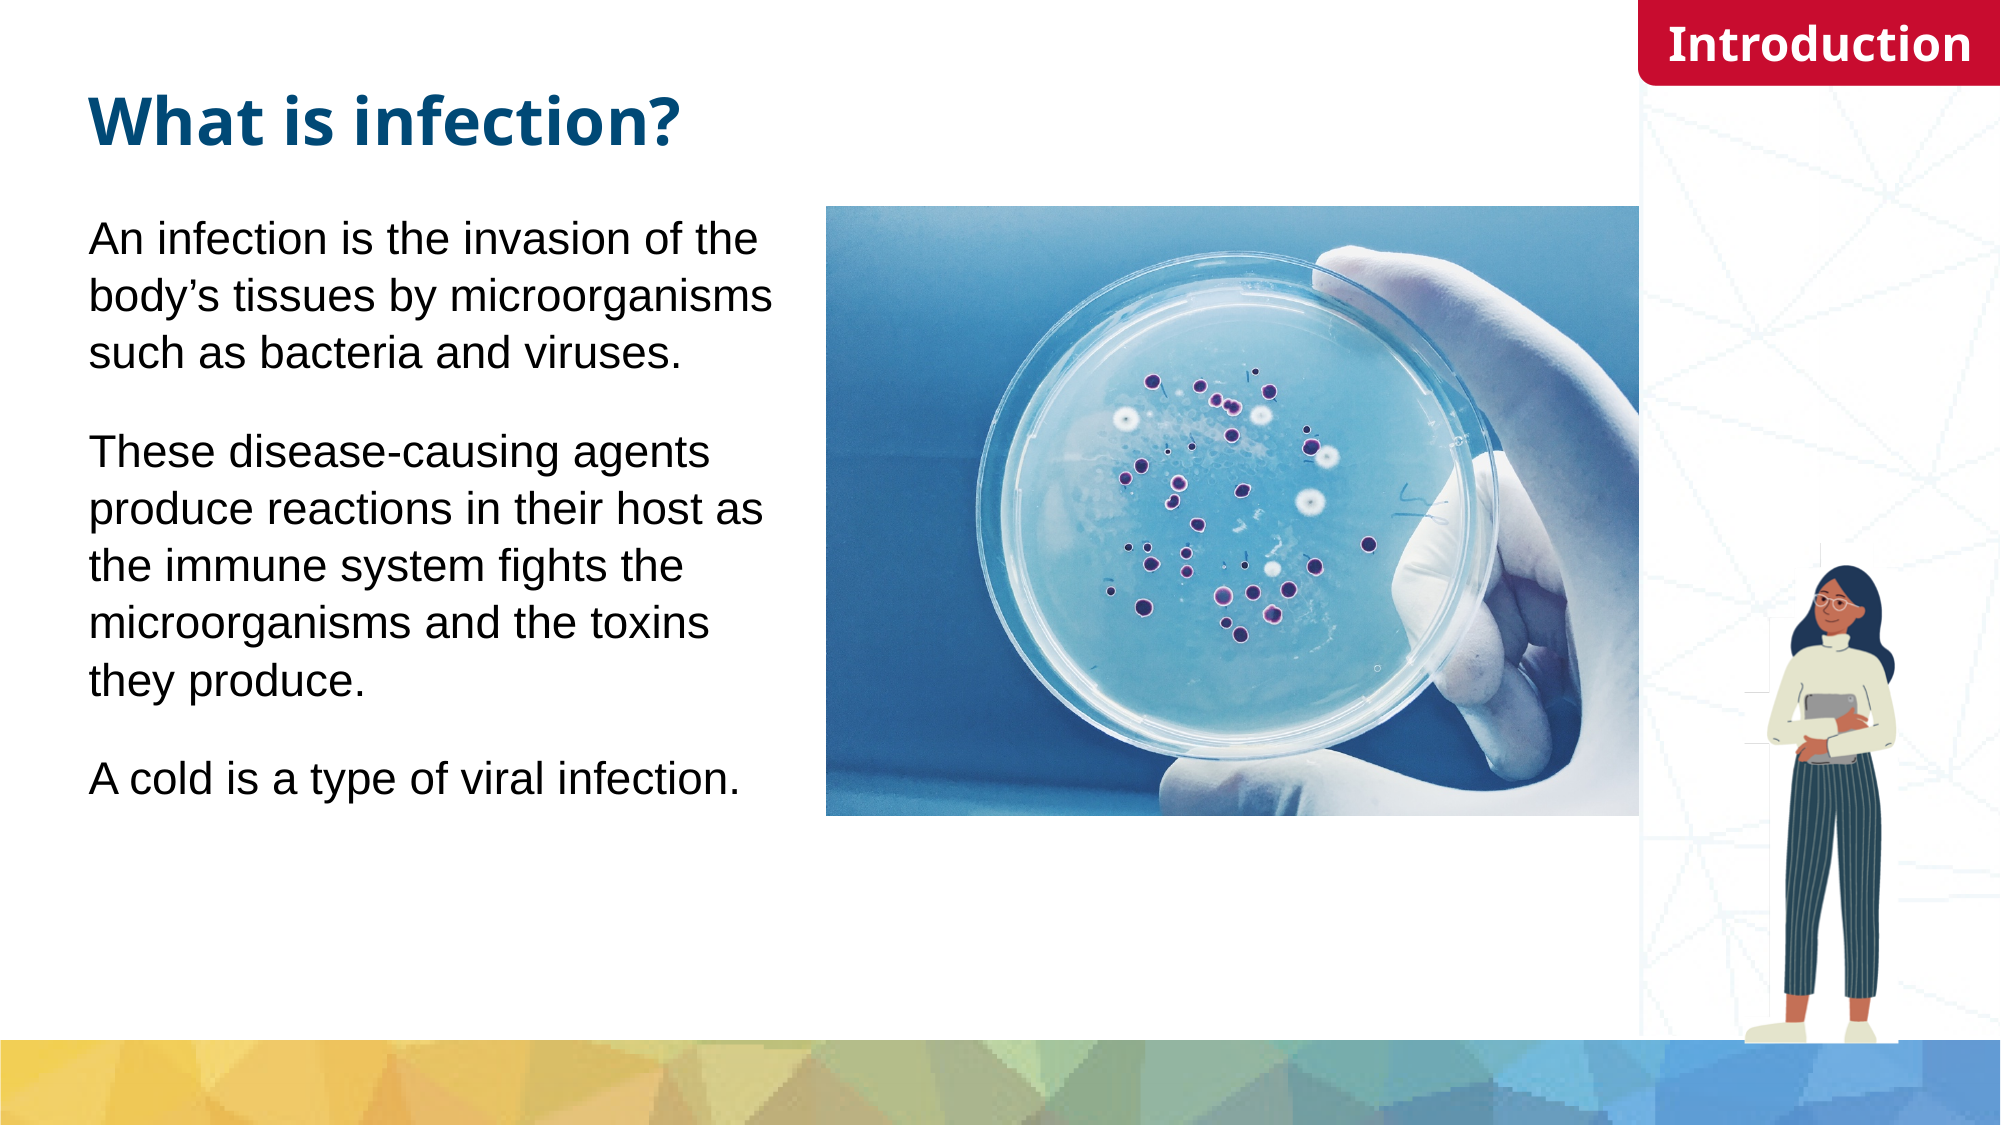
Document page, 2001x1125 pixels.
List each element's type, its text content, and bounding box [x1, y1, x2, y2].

title What is infection? [88, 88, 1565, 161]
list An infection is the invasion of the body’s tissues by microorganisms such as bacteria and viruses. These disease-causing agents produce reactions in their host as the immune system fights the microorganisms and the toxins they produce. A cold is a type of viral infection. [88, 206, 799, 942]
picture [0, 0, 2001, 1125]
